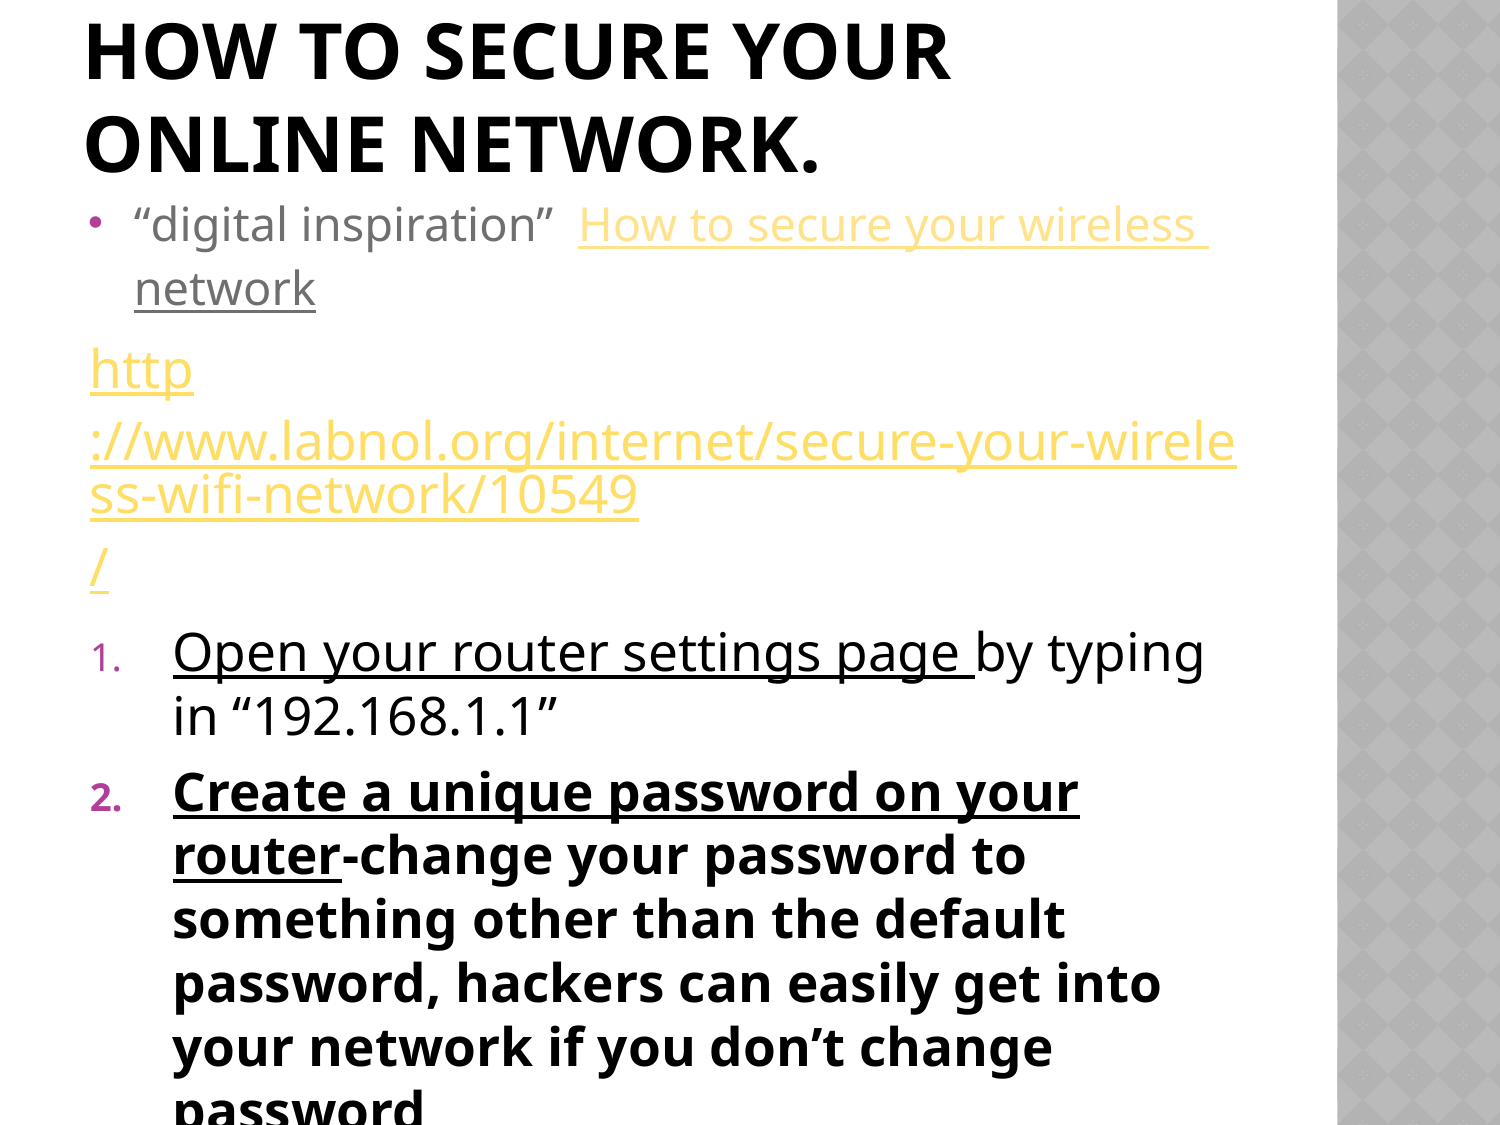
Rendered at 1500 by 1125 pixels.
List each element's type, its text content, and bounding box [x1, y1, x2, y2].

list “digital inspiration” How to secure your wireless network http://www.labnol.org/internet/secure-your-wireless-wifi-network/10549/ Open your router settings page by typing in “192.168.1.1” Create a unique password on your router-change your password to something other than the default password, hackers can easily get into your network if you don’t change password [75, 187, 1263, 1100]
title How to secure your Online network. [75, 0, 1263, 187]
